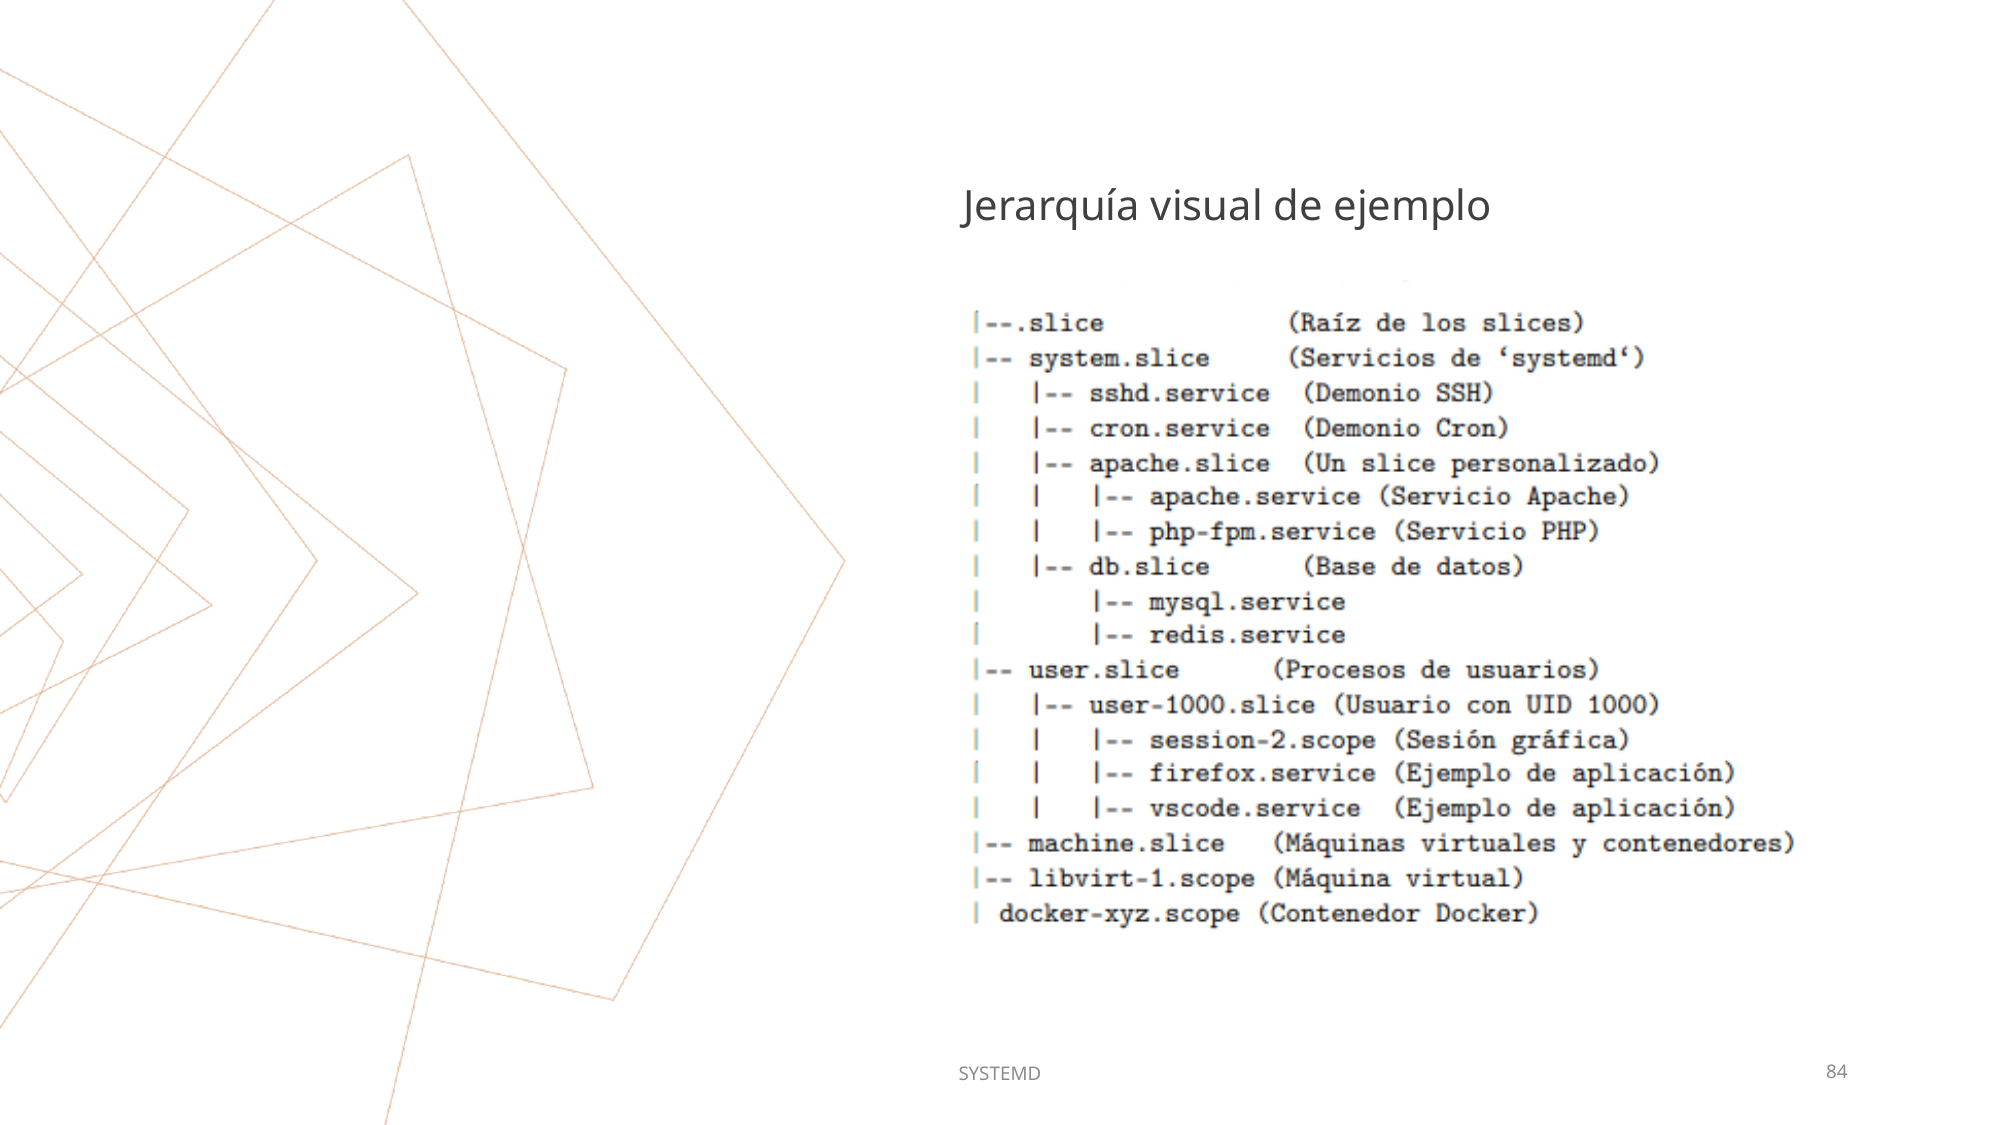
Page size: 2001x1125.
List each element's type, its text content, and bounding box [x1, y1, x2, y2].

footer SYSTEMD [662, 1042, 1338, 1103]
picture [925, 280, 1862, 951]
picture [0, 0, 893, 1125]
slide_number 84 [1412, 1042, 1863, 1103]
text_box Jerarquía visual de ejemplo [948, 171, 1840, 264]
